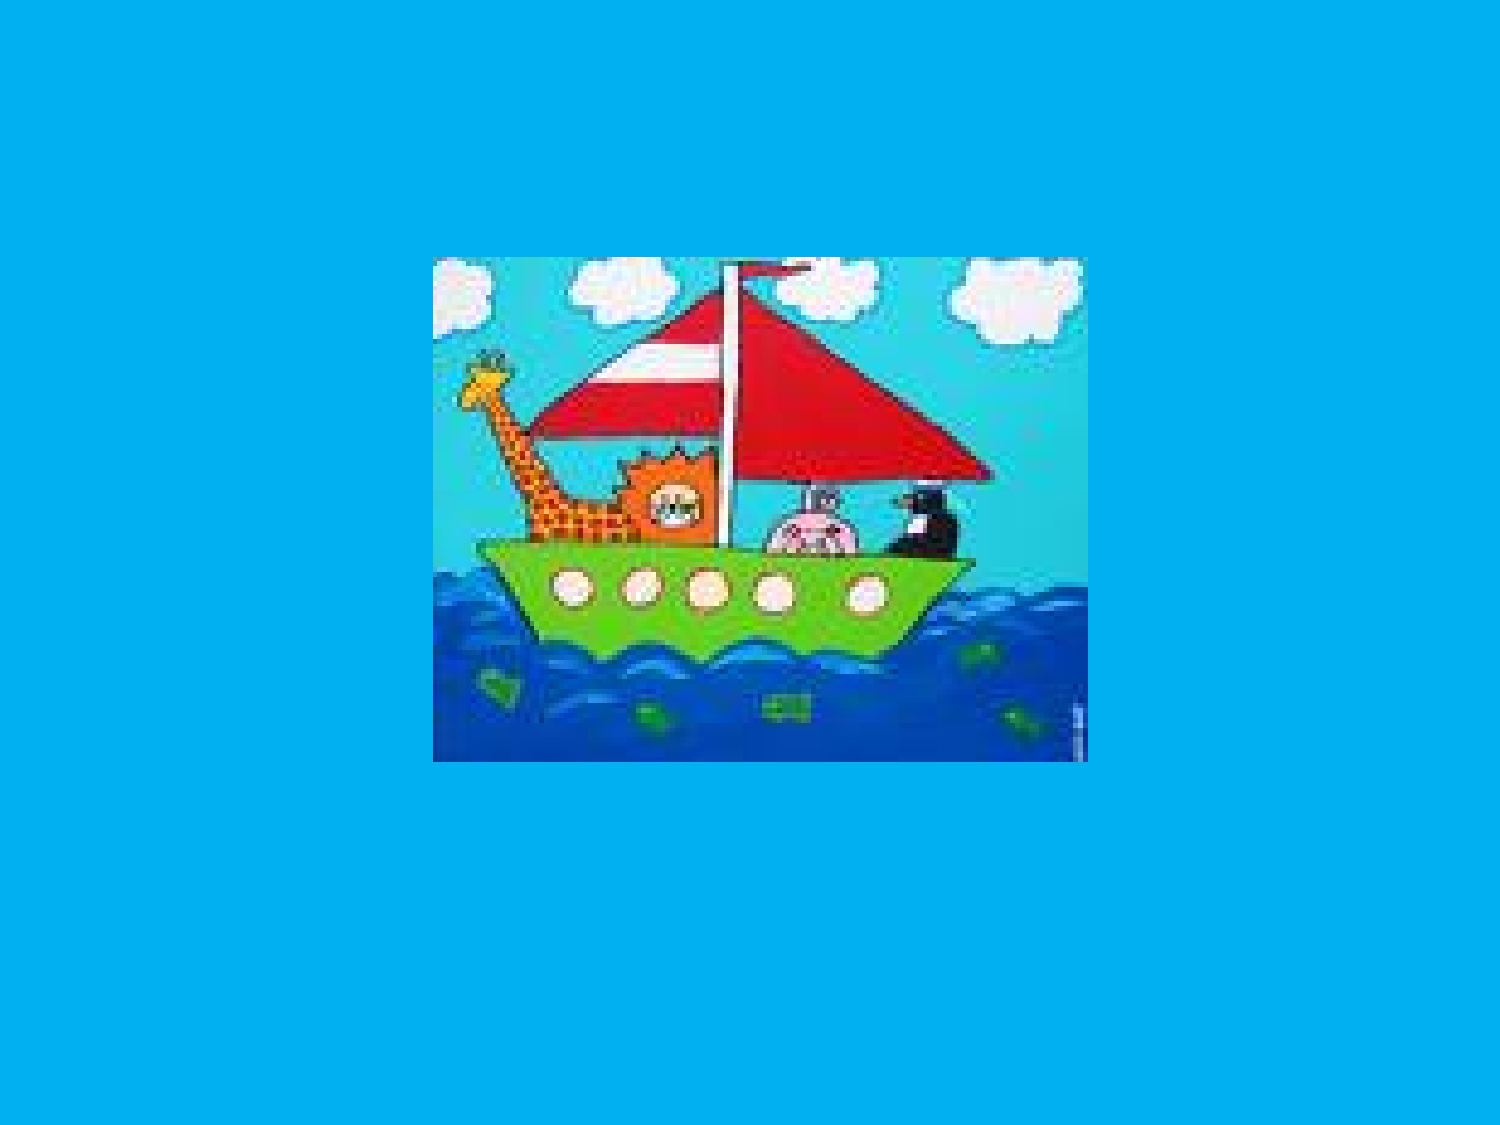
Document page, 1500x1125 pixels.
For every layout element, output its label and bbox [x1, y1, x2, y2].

picture [434, 258, 1087, 761]
